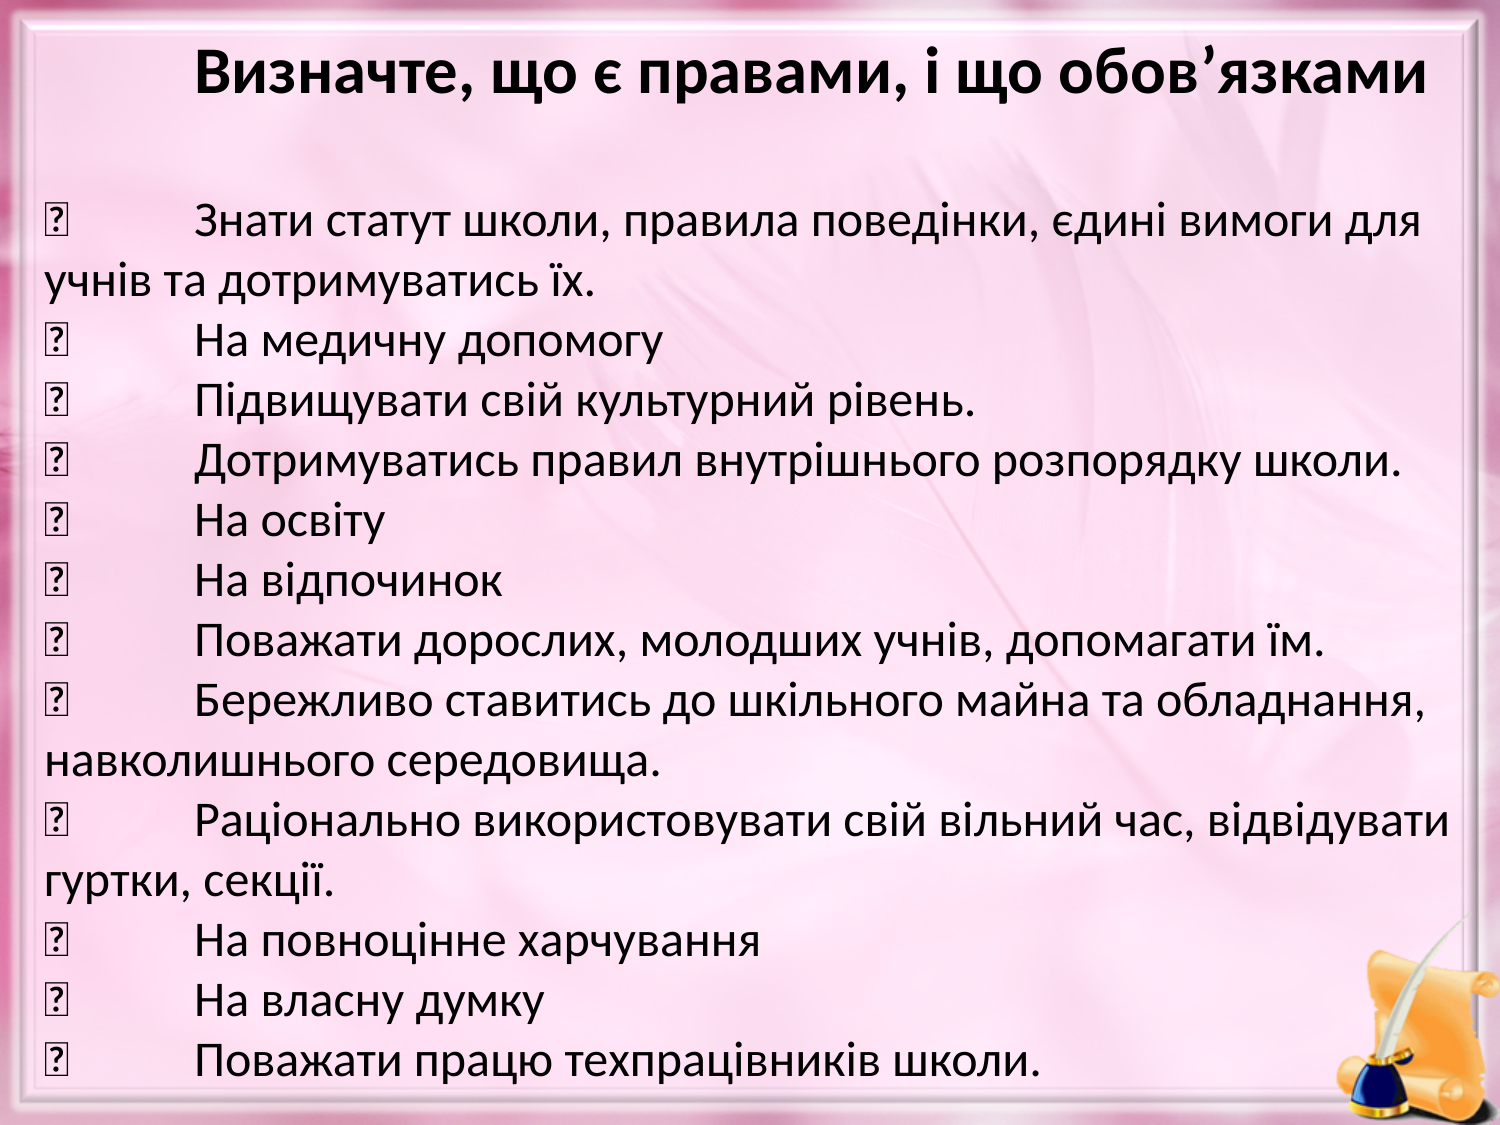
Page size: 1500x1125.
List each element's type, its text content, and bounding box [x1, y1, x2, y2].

picture [0, 0, 1500, 1125]
text_box Визначте, що є правами, і що обов’язками  Знати статут школи, правила поведінки, єдині вимоги для учнів та дотримуватись їх.  На медичну допомогу  Підвищувати свій культурний рівень.  Дотримуватись правил внутрішнього розпорядку школи.  На освіту  На відпочинок  Поважати дорослих, молодших учнів, допомагати їм.  Бережливо ставитись до шкільного майна та обладнання, навколишнього середовища.  Раціонально використовувати свій вільний час, відвідувати гуртки, секції.  На повноцінне харчування  На власну думку  Поважати працю техпрацівників школи. [29, 19, 1471, 1125]
